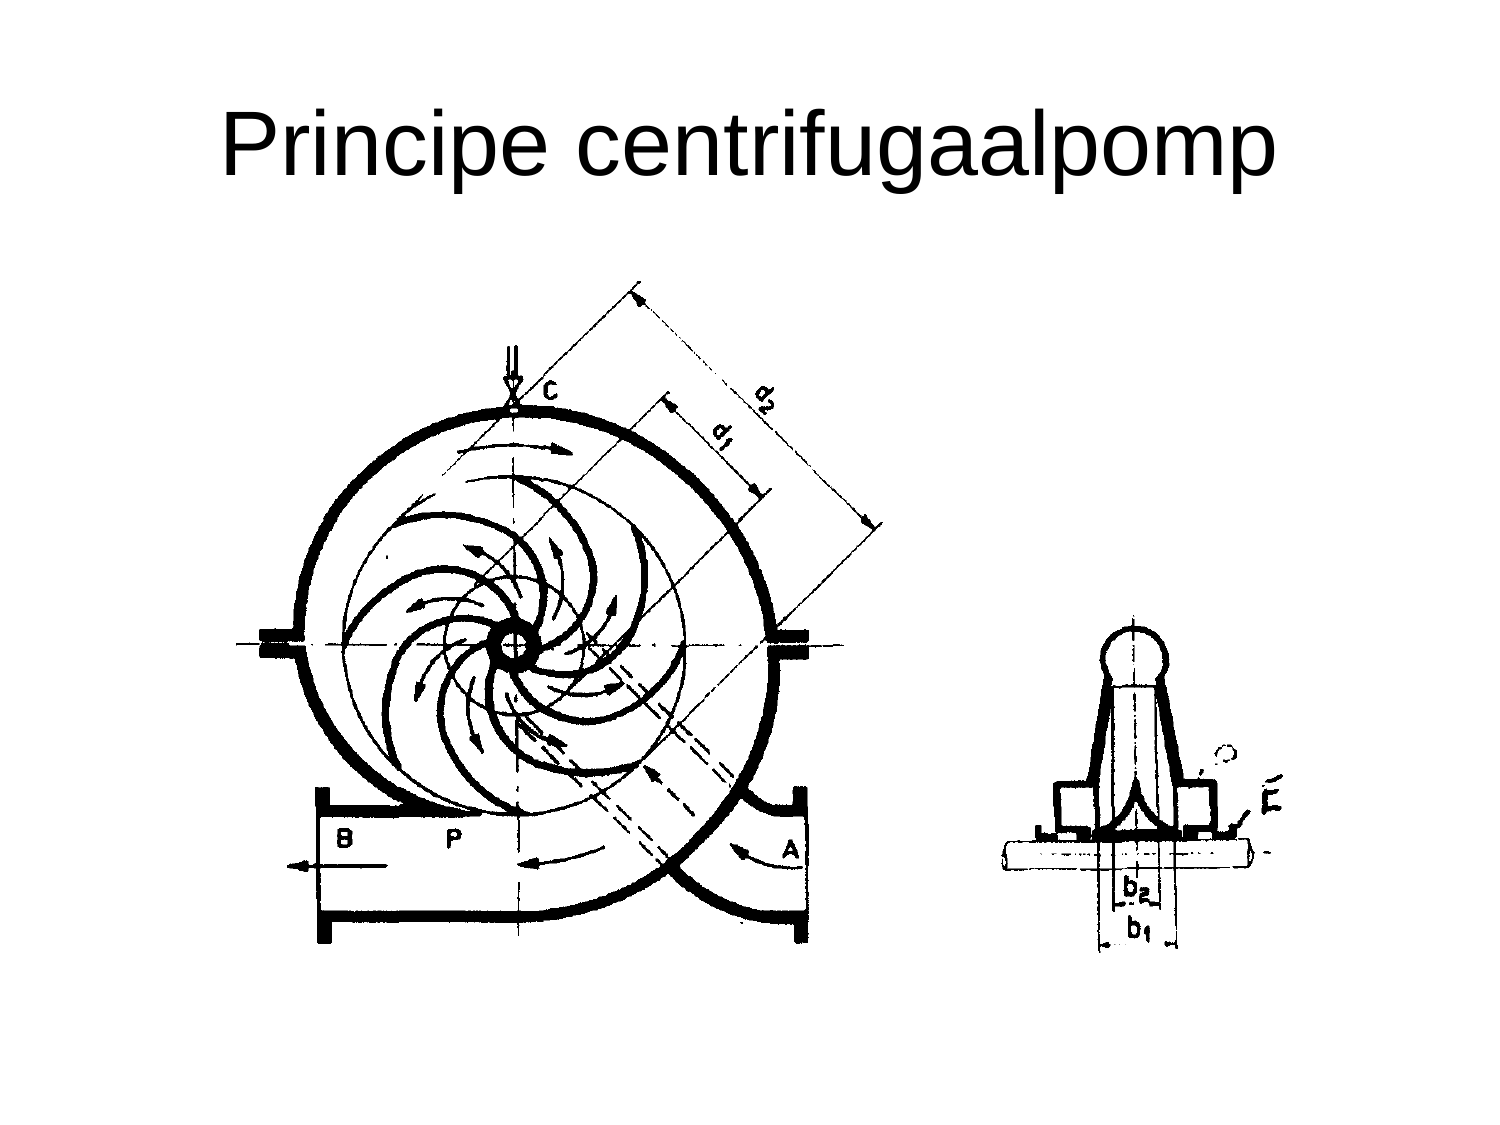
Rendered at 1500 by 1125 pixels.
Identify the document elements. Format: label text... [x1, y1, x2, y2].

picture [206, 266, 1306, 964]
title Principe centrifugaalpomp [74, 44, 1426, 233]
